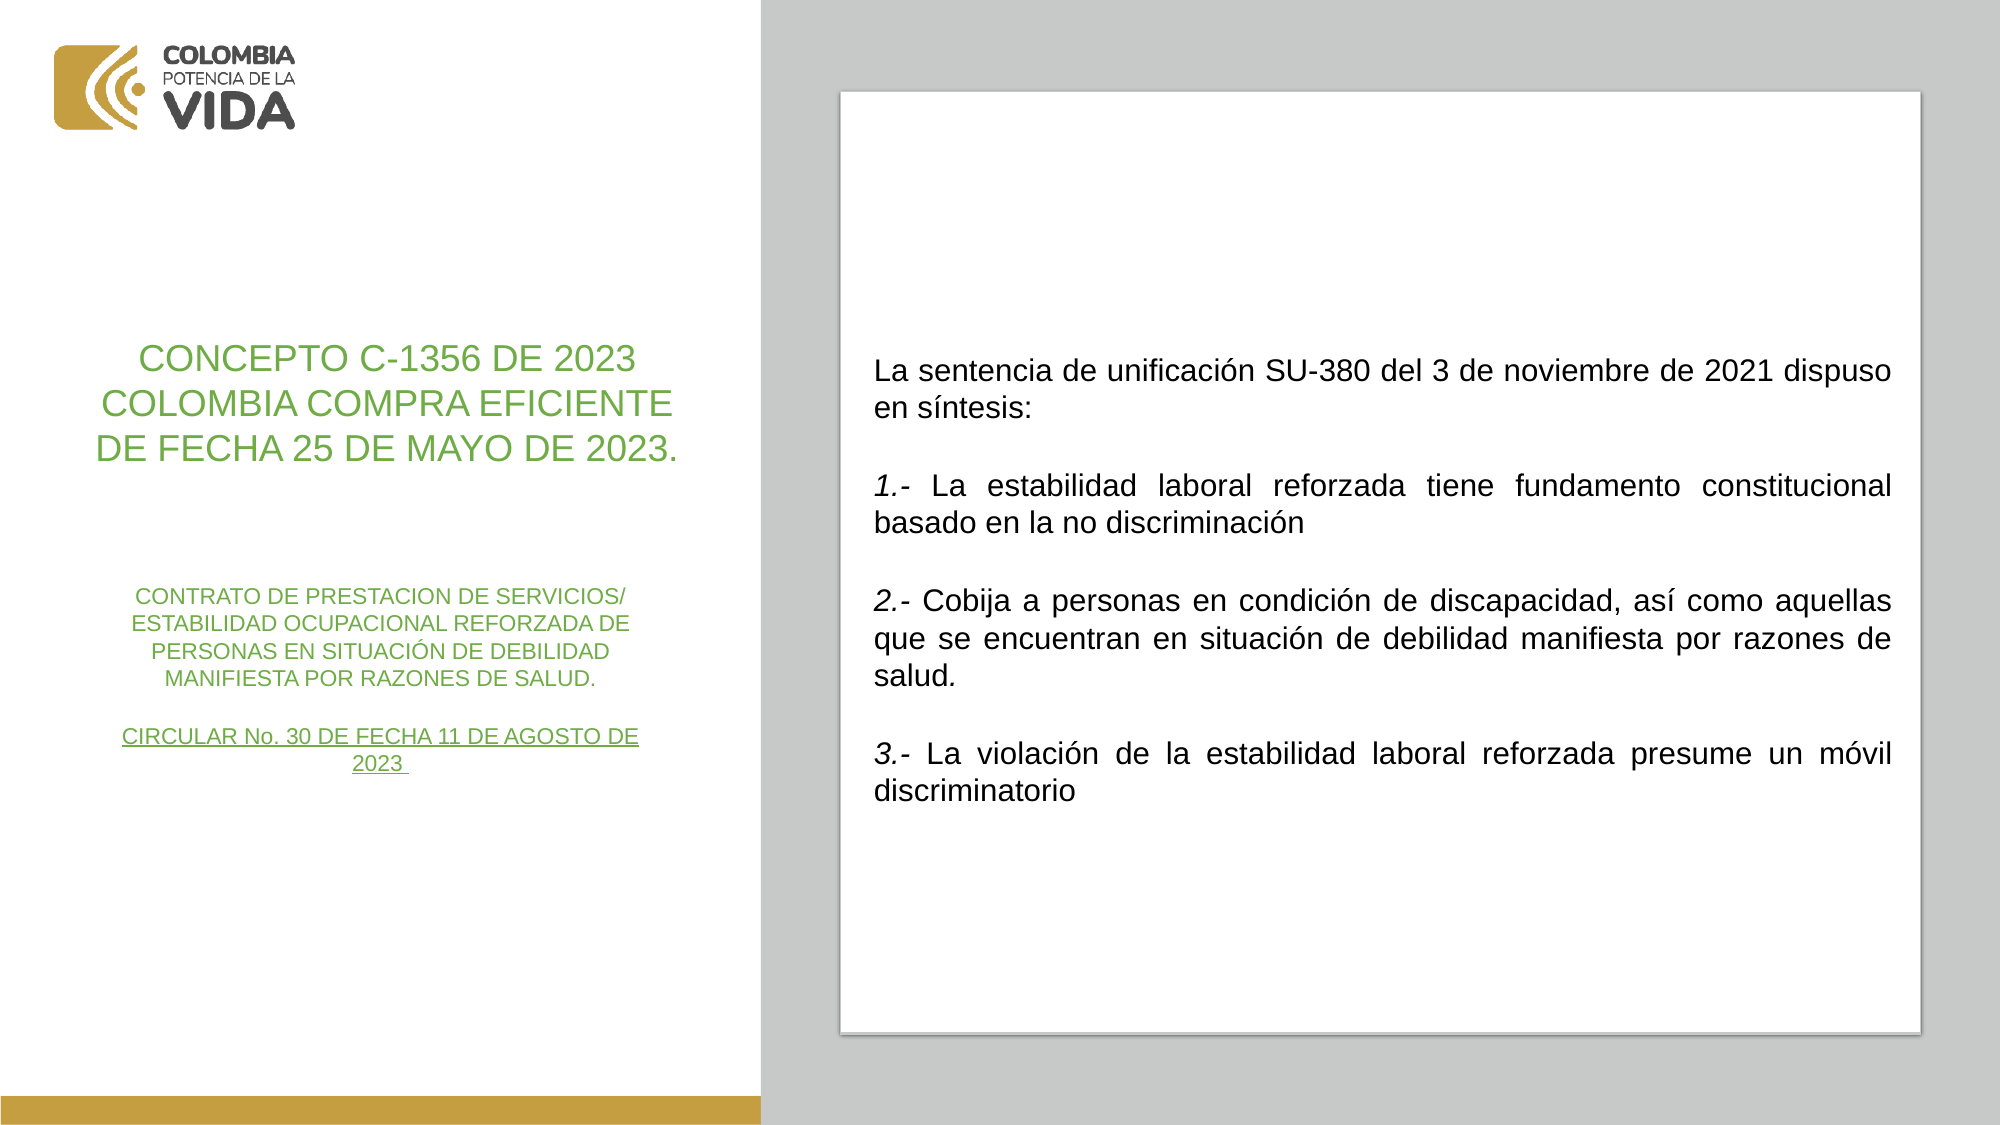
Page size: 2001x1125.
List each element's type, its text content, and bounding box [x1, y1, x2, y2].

picture [0, 0, 760, 1125]
text_box CONTRATO DE PRESTACION DE SERVICIOS/ ESTABILIDAD OCUPACIONAL REFORZADA DE PERSONAS EN SITUACIÓN DE DEBILIDAD MANIFIESTA POR RAZONES DE SALUD. CIRCULAR No. 30 DE FECHA 11 DE AGOSTO DE 2023 [105, 580, 655, 777]
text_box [760, 0, 2000, 1125]
text_box CONCEPTO C-1356 DE 2023 COLOMBIA COMPRA EFICIENTE DE FECHA 25 DE MAYO DE 2023.​ [79, 332, 694, 469]
